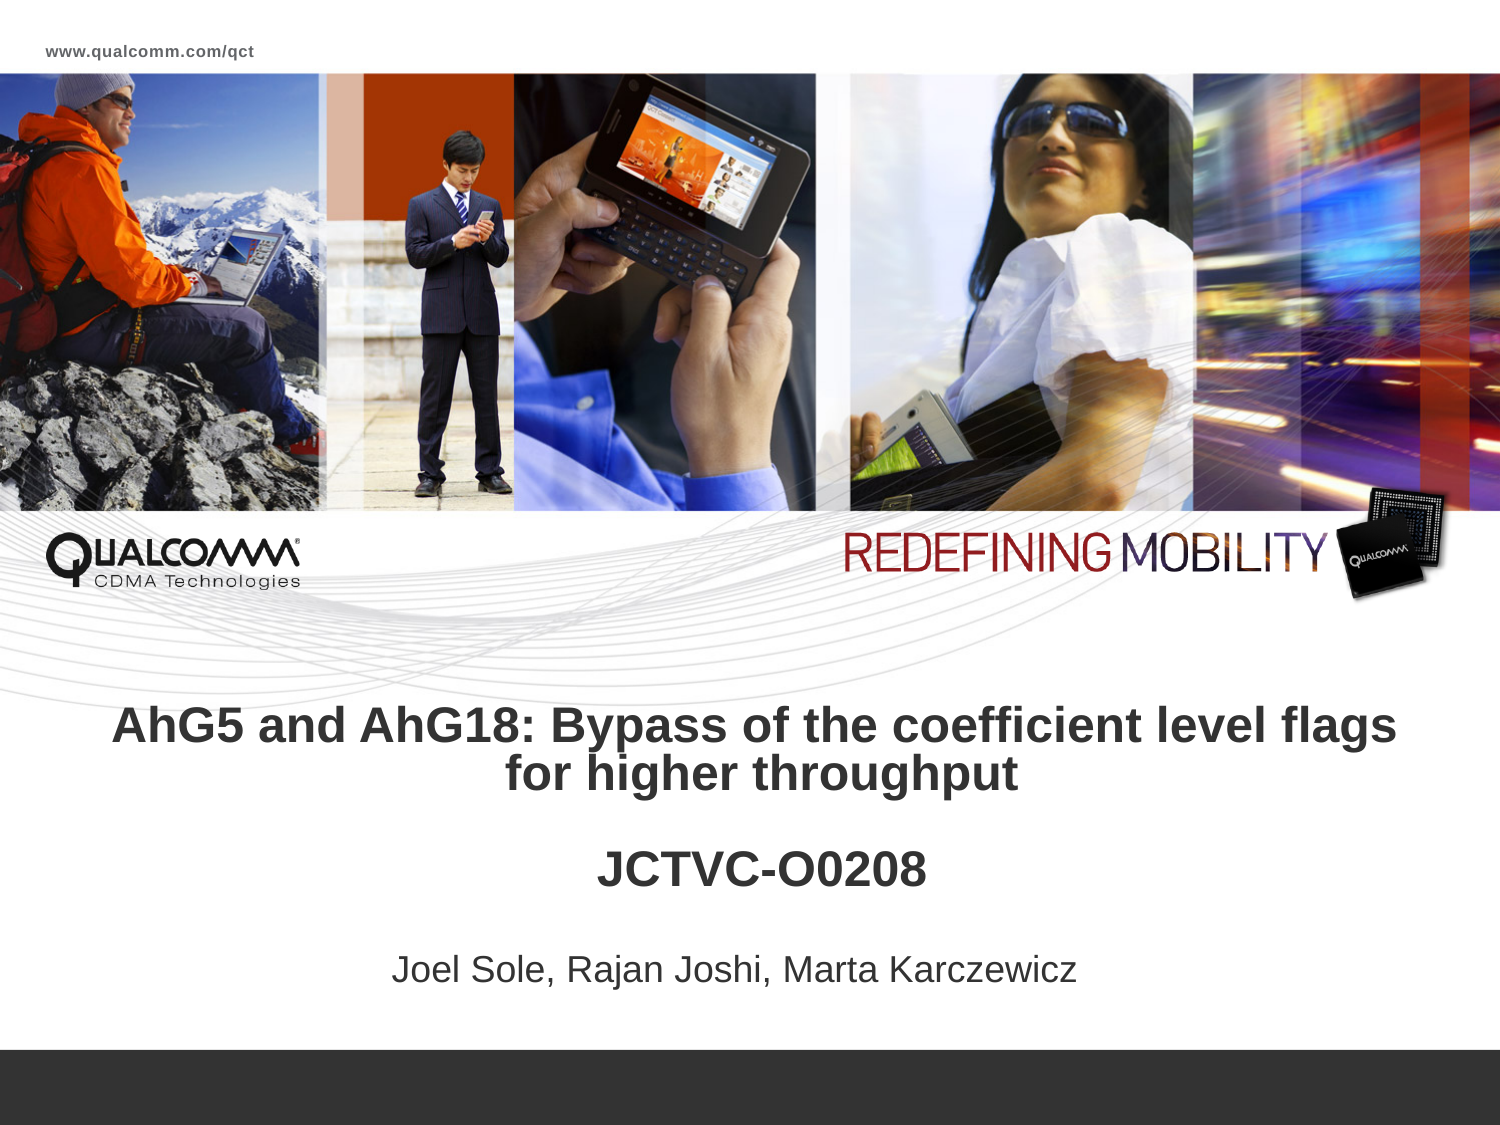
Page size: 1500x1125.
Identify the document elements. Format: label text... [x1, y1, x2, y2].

subtitle Joel Sole, Rajan Joshi, Marta Karczewicz [376, 937, 1201, 998]
picture [0, 12, 1500, 744]
picture [30, 1048, 372, 1052]
title AhG5 and AhG18: Bypass of the coefficient level flags for higher throughput JCTVC-O0208 [49, 662, 1475, 904]
